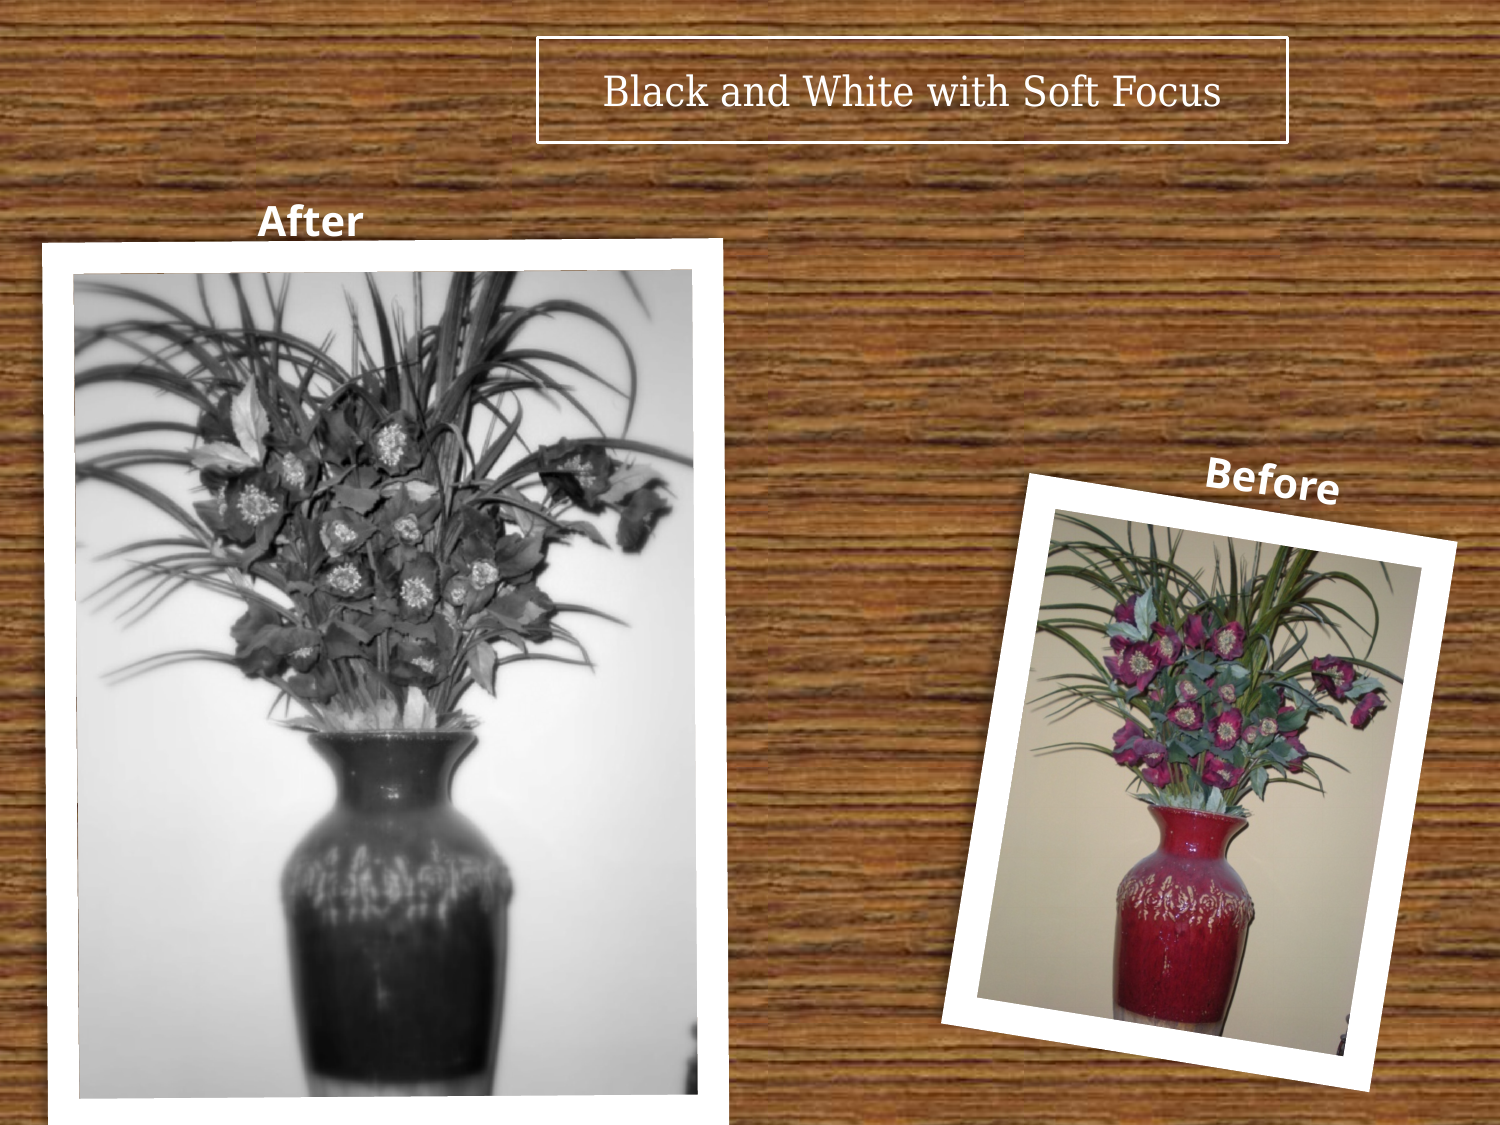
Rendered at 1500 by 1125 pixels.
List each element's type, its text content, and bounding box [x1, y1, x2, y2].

text_box After [242, 187, 380, 253]
picture [0, 0, 1500, 1125]
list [76, 271, 696, 1097]
text_box Before [1185, 435, 1361, 524]
title Black and White with Soft Focus [537, 37, 1288, 143]
